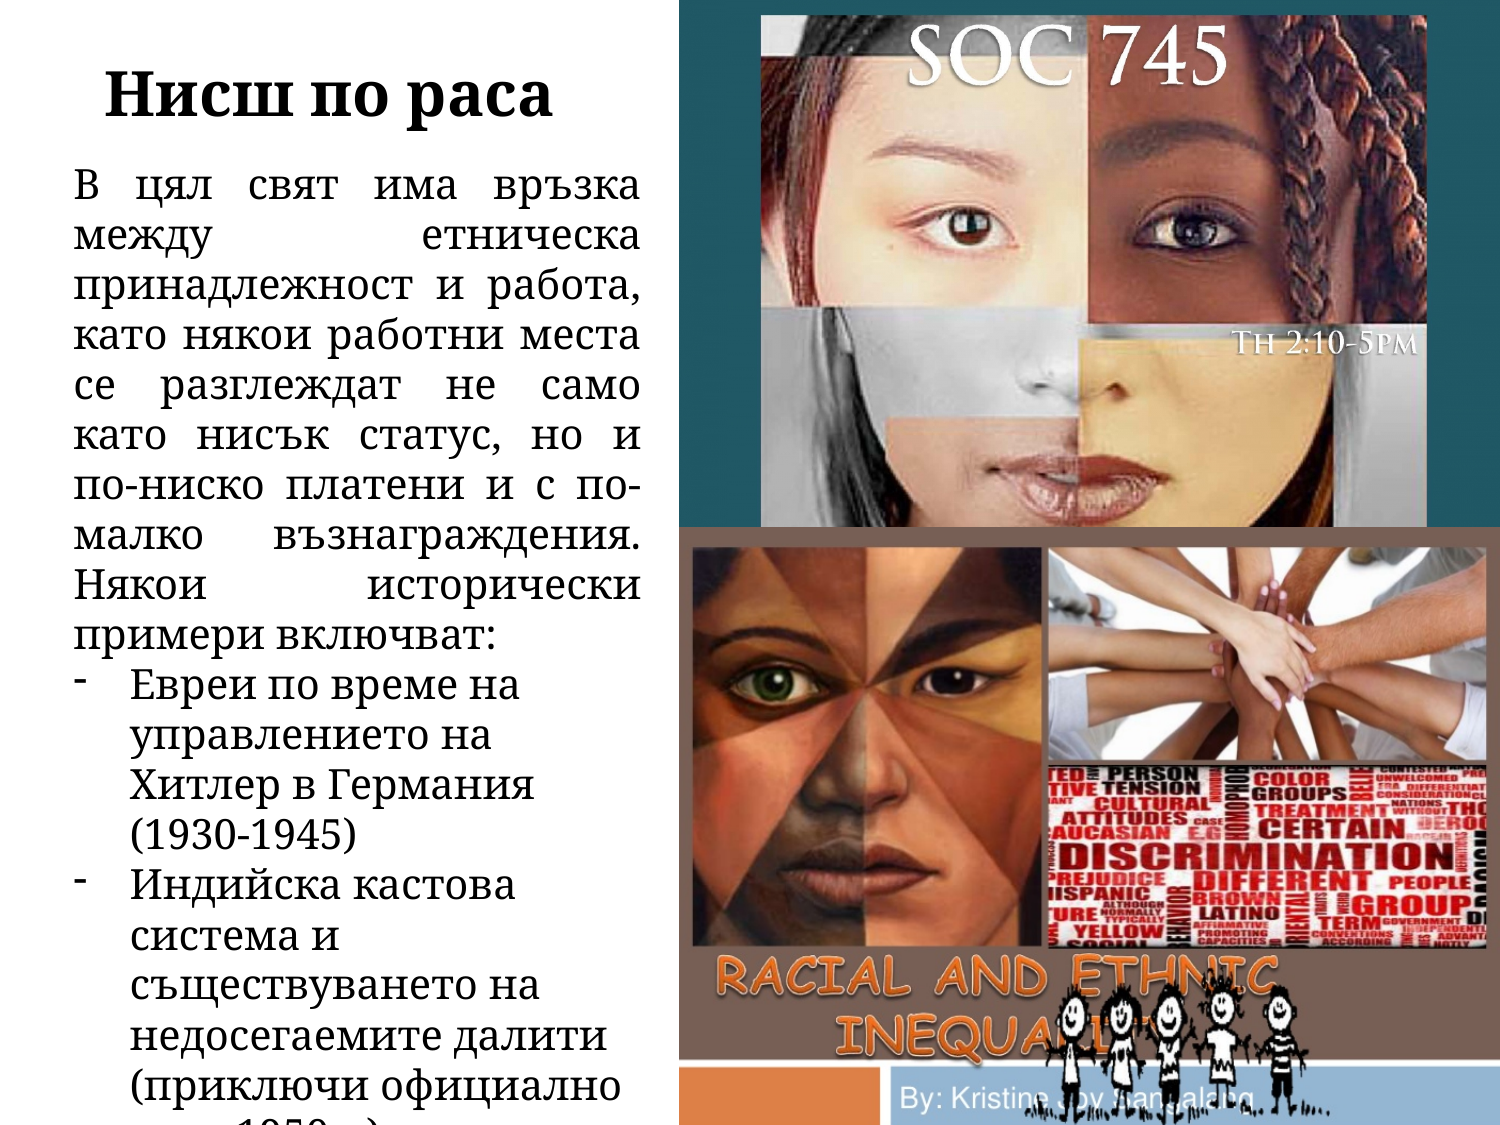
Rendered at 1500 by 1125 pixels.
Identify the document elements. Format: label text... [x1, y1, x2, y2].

text_box В цял свят има връзка между етническа принадлежност и работа, като някои работни места се разглеждат не само като нисък статус, но и по-ниско платени и с по-малко възнаграждения. Някои исторически примери включват: Евреи по време на управлението на Хитлер в Германия (1930-1945) Индийска кастова система и съществуването на недосегаемите далити (приключи официално през 1950 г.) Апартхейд в Южна Африка (1948 - 1992) [58, 150, 657, 1125]
picture [679, 0, 1500, 1125]
text_box Нисш по раса [70, 46, 591, 137]
